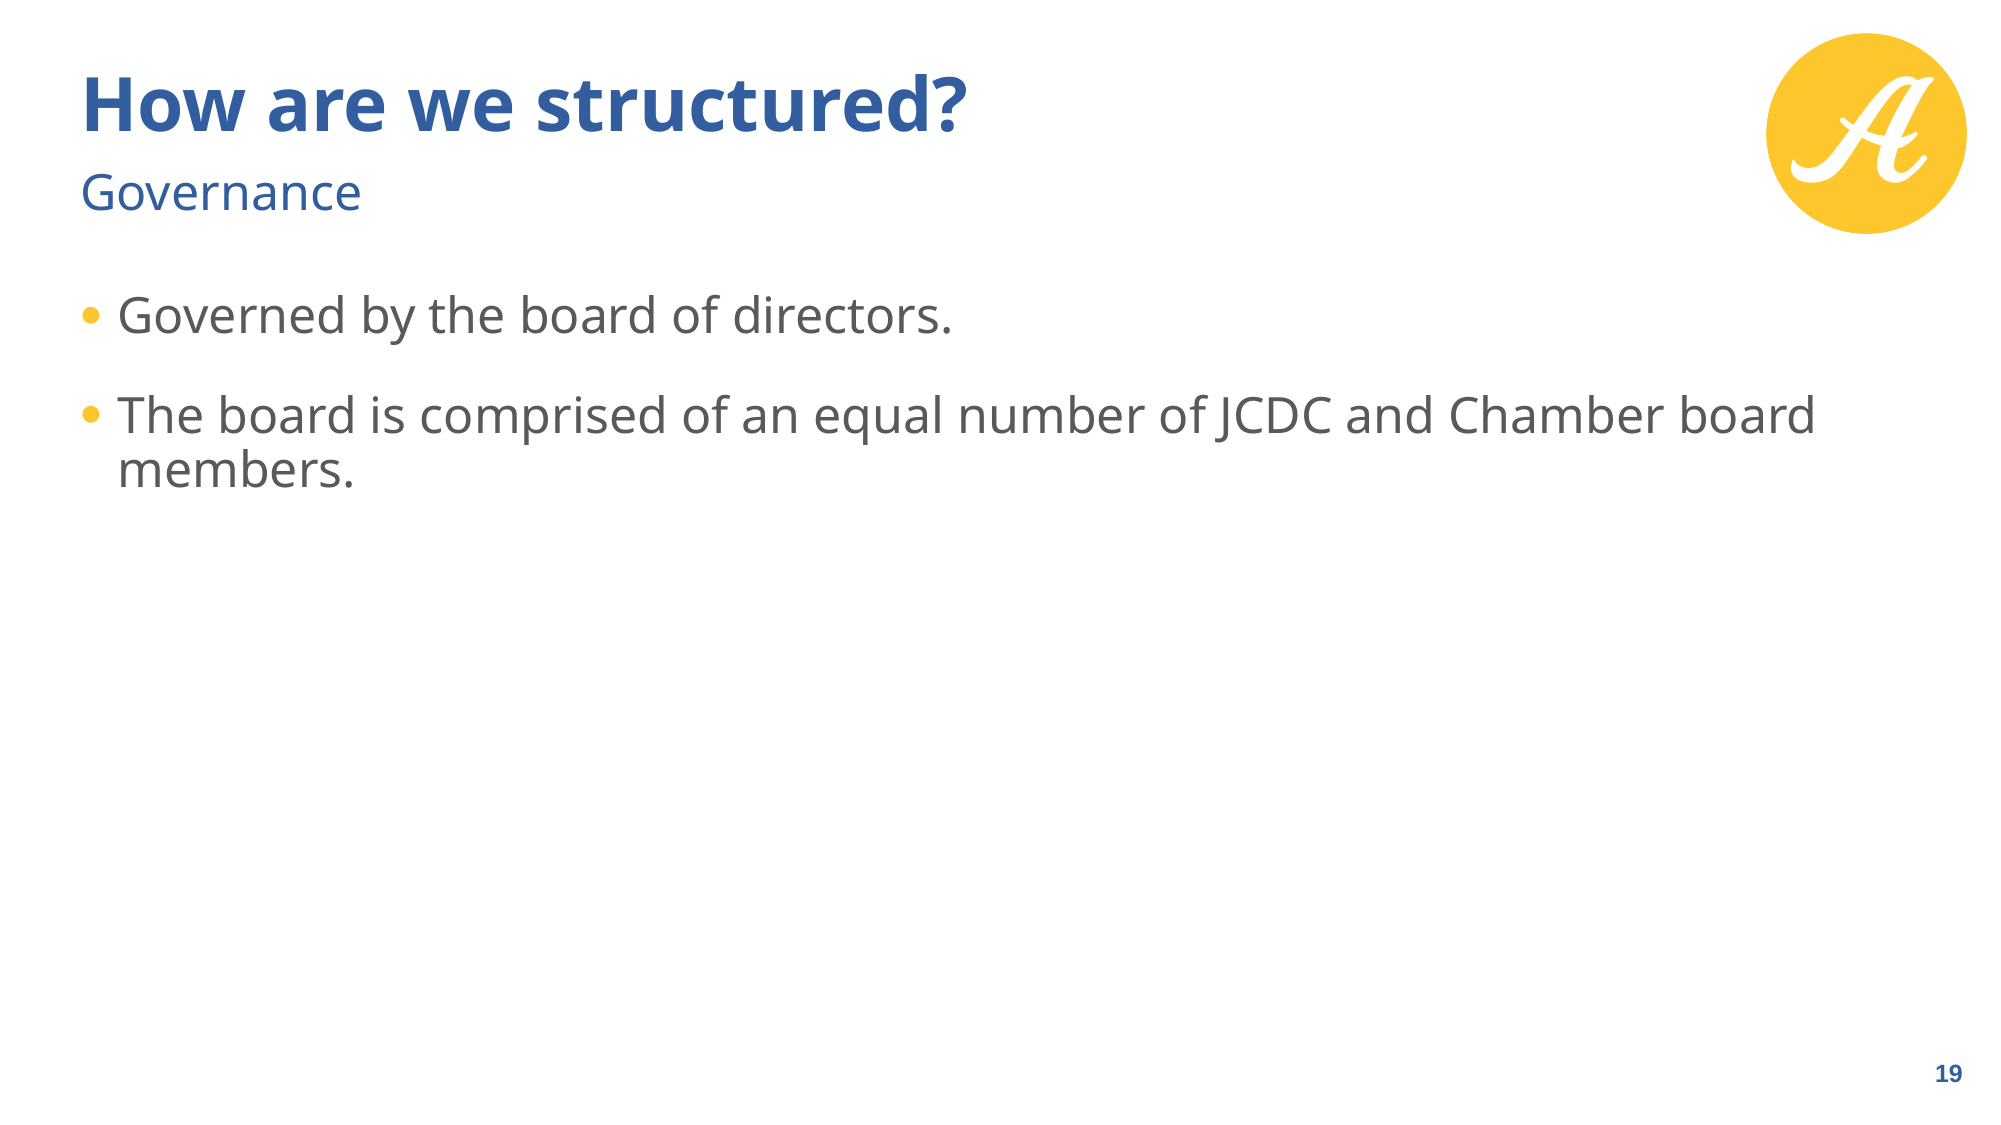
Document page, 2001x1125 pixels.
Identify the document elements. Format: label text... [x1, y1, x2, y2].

list Governed by the board of directors. The board is comprised of an equal number of JCDC and Chamber board members. [64, 282, 1863, 1014]
picture [1766, 33, 1967, 234]
title How are we structured? [64, 22, 1863, 156]
list Governance [64, 159, 1863, 230]
slide_number 19 [1527, 1042, 1978, 1103]
